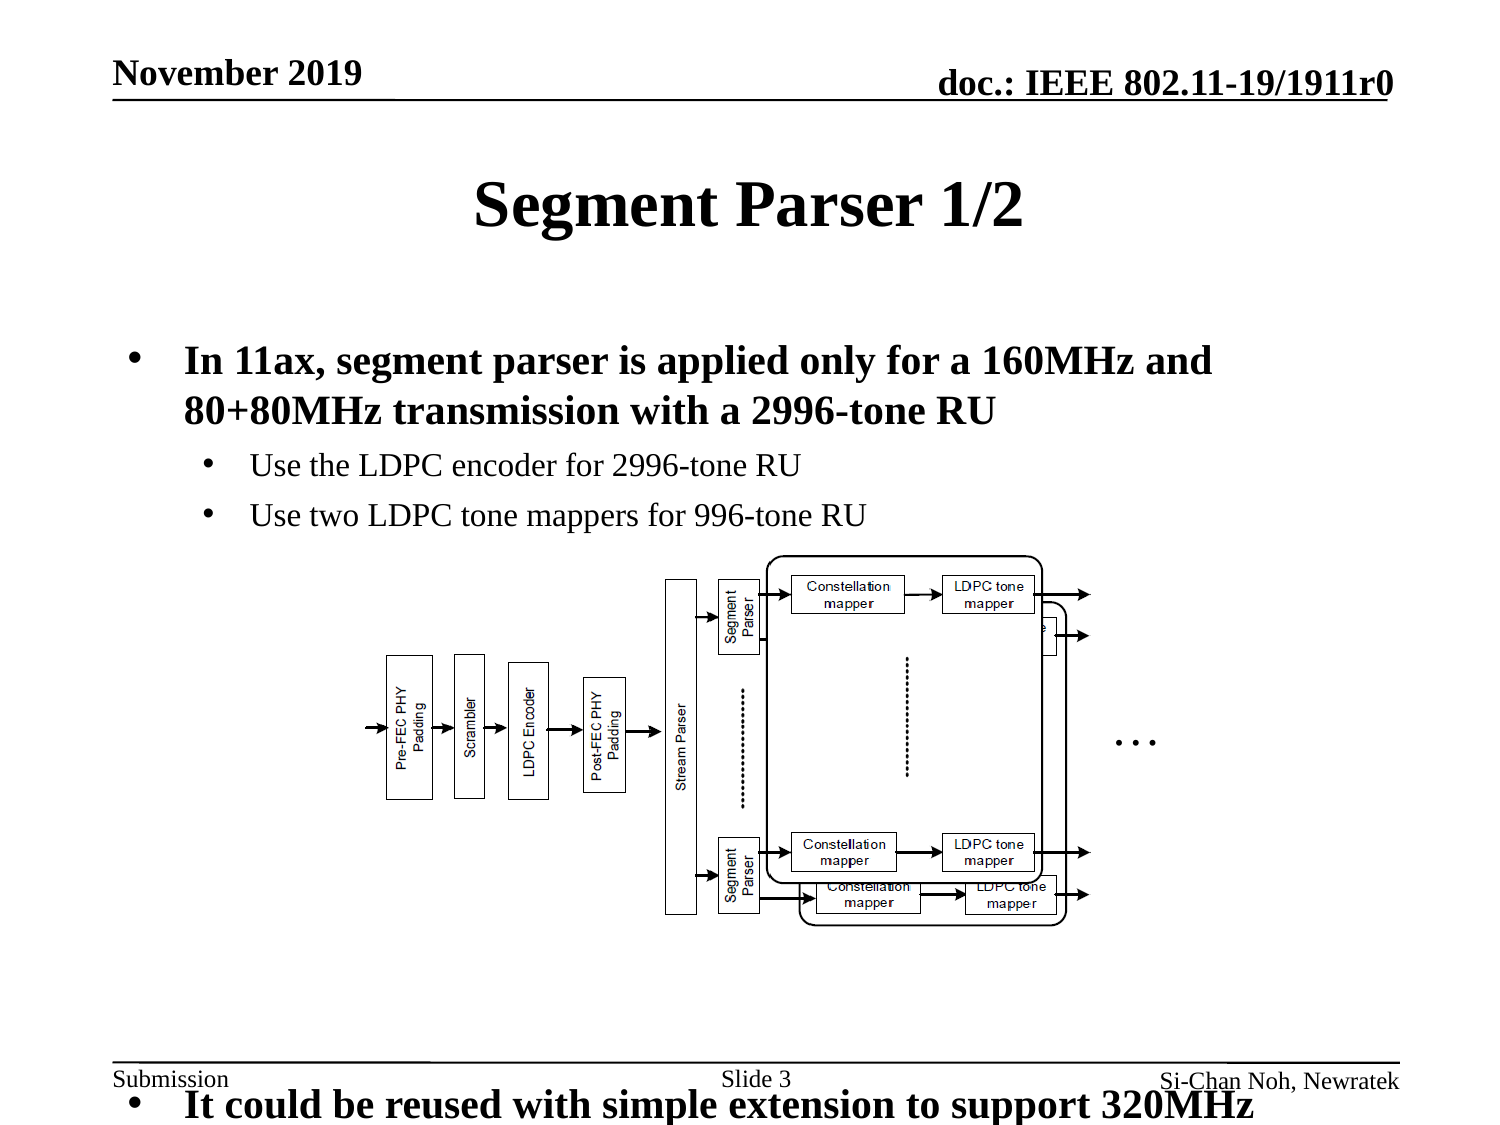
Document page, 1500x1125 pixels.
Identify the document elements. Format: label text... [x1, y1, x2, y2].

footer Yujin Noh, Newracom [878, 1062, 1402, 1092]
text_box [349, 512, 1201, 938]
title Segment Parser 1/2 [112, 112, 1388, 288]
slide_number Slide 3 [712, 1061, 800, 1123]
